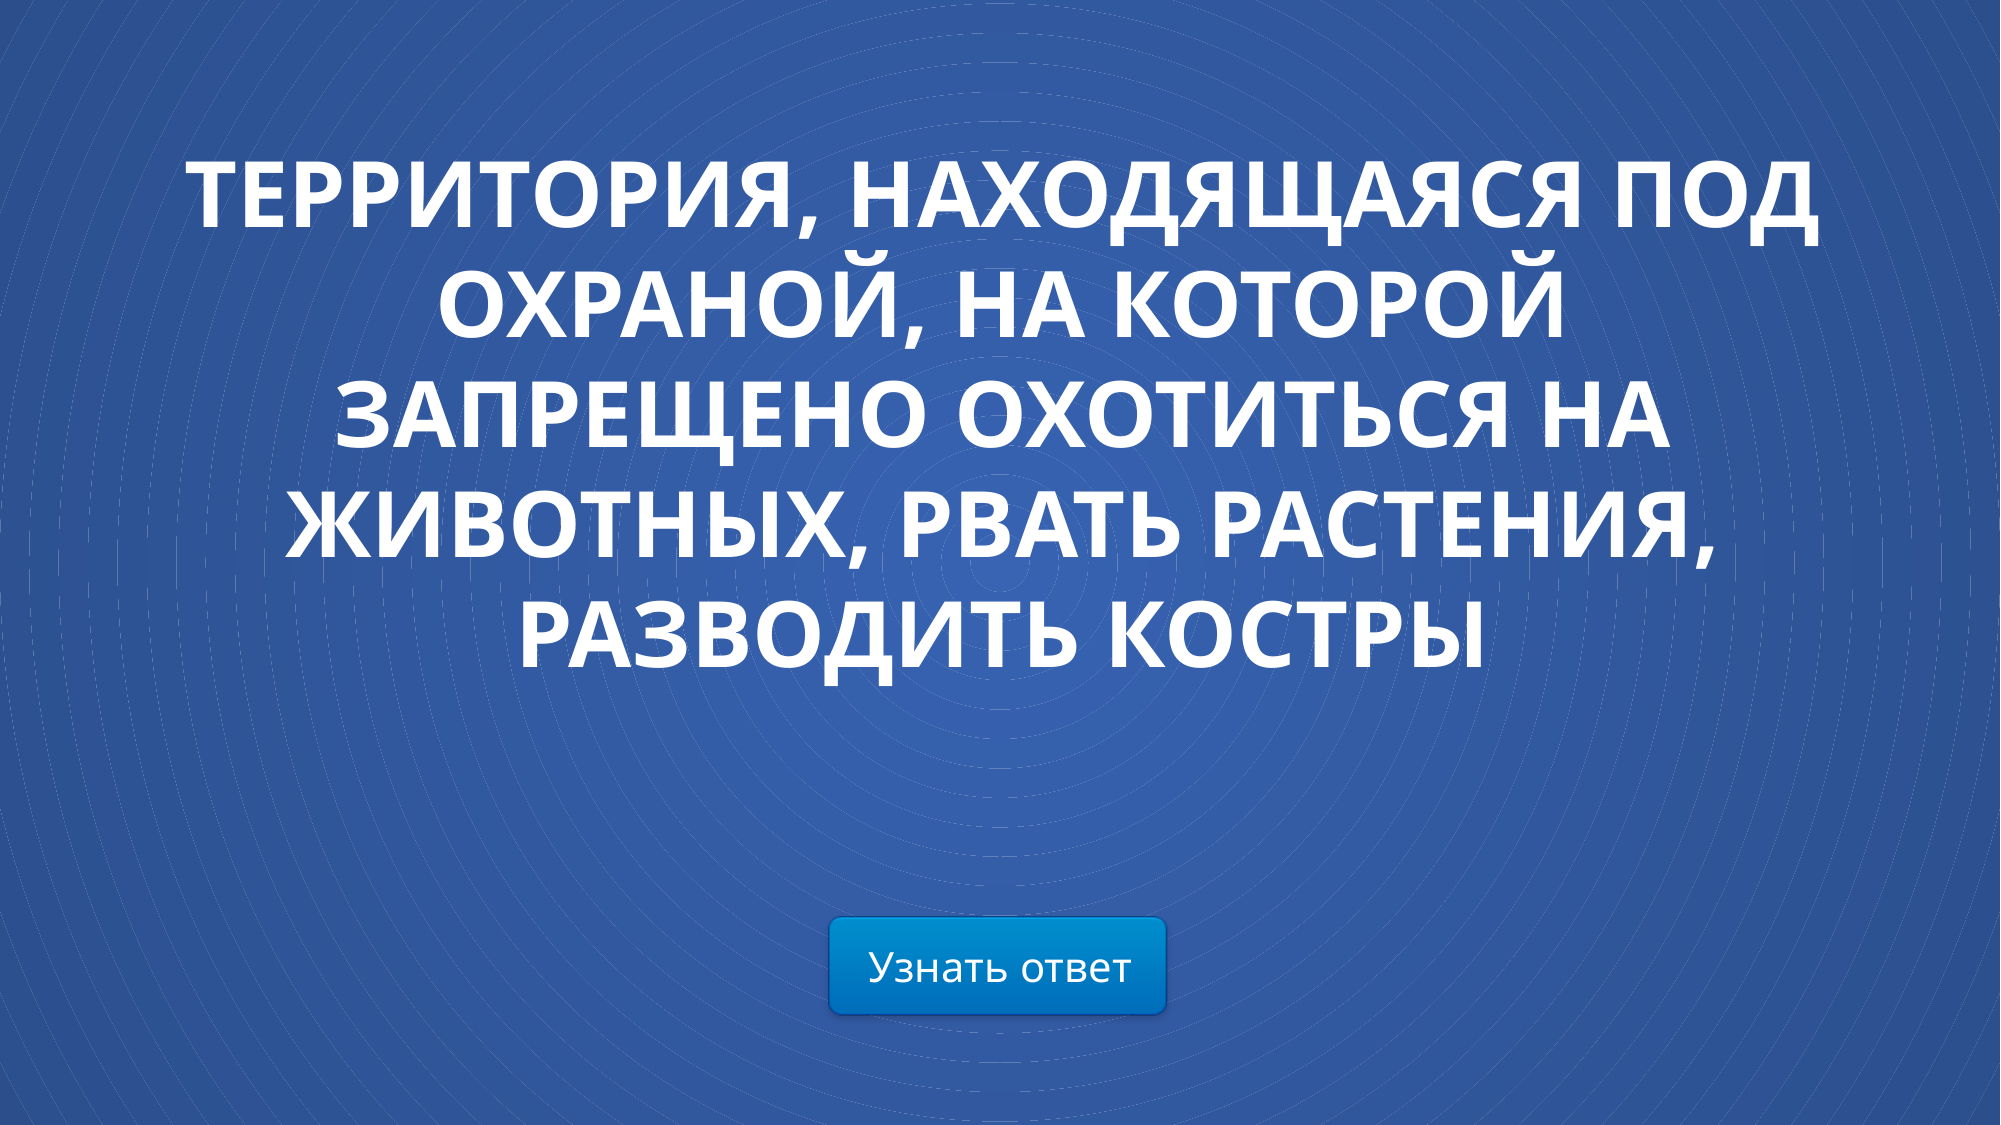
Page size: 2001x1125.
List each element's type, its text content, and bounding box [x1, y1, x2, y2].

text_box ТЕРРИТОРИЯ, НАХОДЯЩАЯСЯ ПОД ОХРАНОЙ, НА КОТОРОЙ ЗАПРЕЩЕНО ОХОТИТЬСЯ НА ЖИВОТНЫХ, РВАТЬ РАСТЕНИЯ, РАЗВОДИТЬ КОСТРЫ [111, 128, 1895, 694]
picture [793, 902, 1180, 1035]
